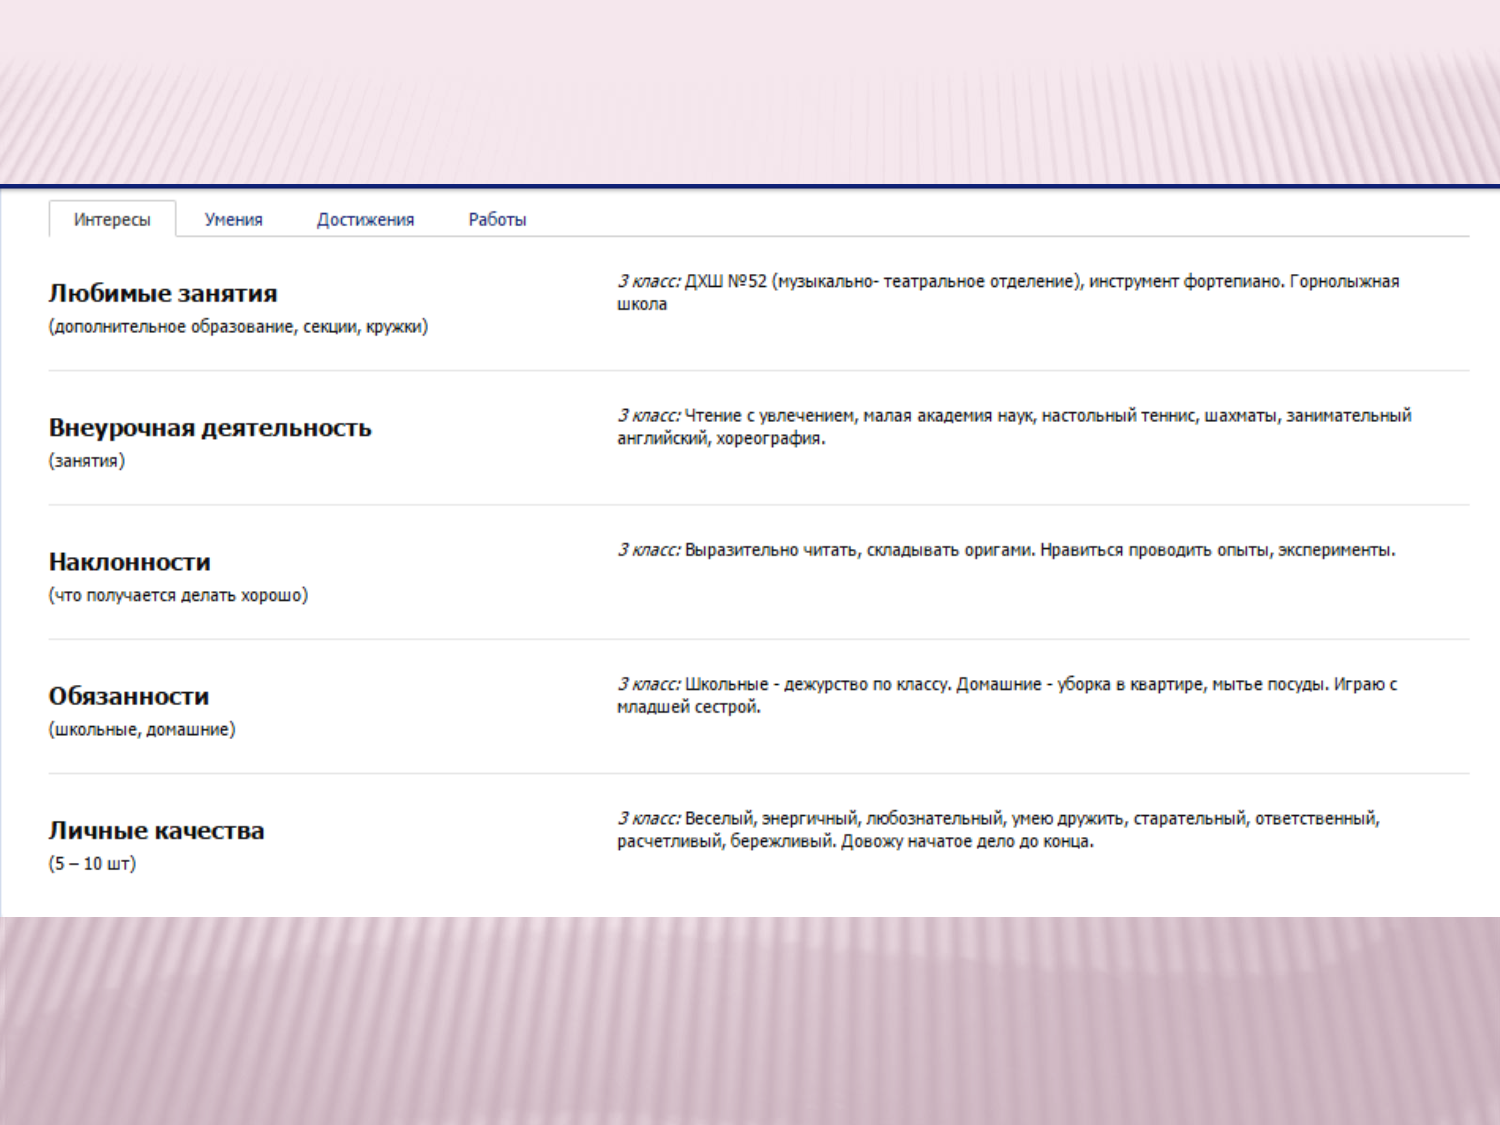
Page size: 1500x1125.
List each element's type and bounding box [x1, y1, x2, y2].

picture [0, 184, 1500, 918]
